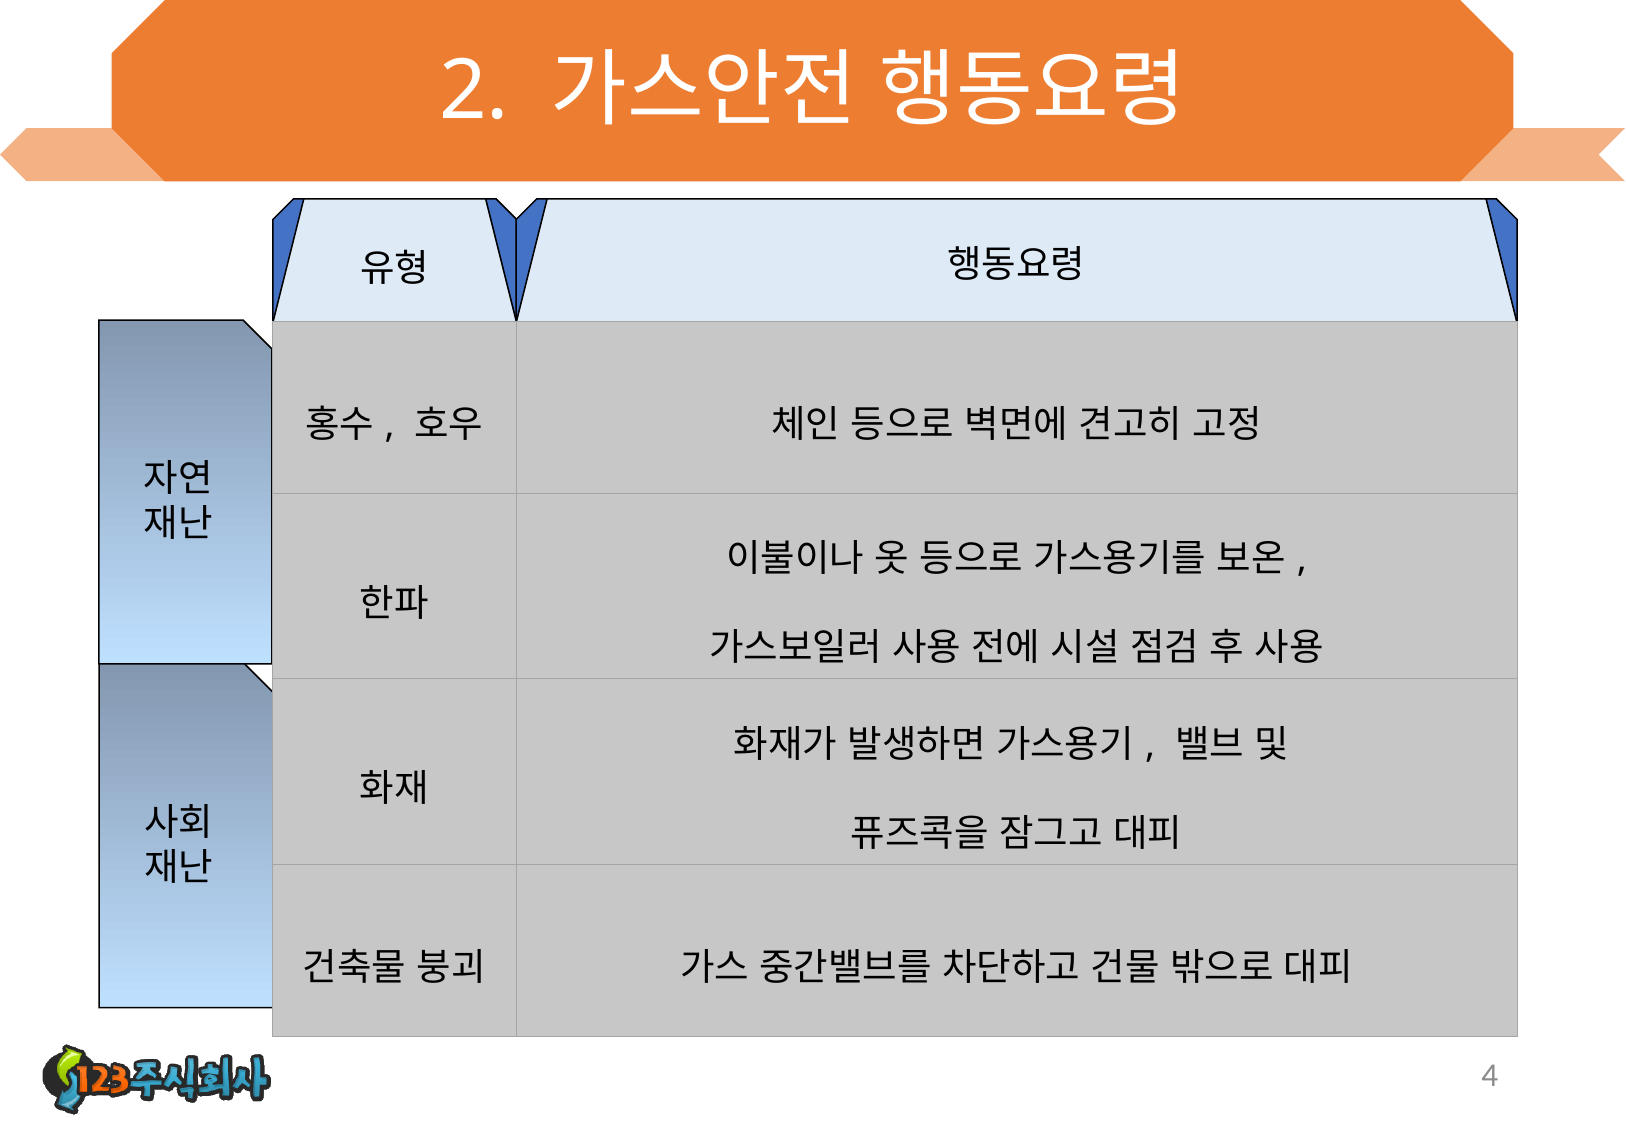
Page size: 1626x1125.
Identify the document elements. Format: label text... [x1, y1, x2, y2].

text_box 행동요령 [515, 197, 1518, 321]
table_cell 건축물 붕괴 [273, 865, 516, 1036]
text_box [515, 197, 546, 314]
text_box 사회 재난 [98, 662, 272, 1009]
text_box [487, 197, 516, 307]
text_box 유형 [272, 197, 516, 321]
table_header 홍수, 호우 [273, 322, 516, 493]
slide_number 4 [1147, 1042, 1514, 1103]
title 2. 가스안전 행동요령 [0, 3, 1625, 182]
table_cell 가스 중간밸브를 차단하고 건물 밖으로 대피 [517, 865, 1517, 1036]
picture [31, 1032, 281, 1125]
table_cell 화재가 발생하면 가스용기, 밸브 및 퓨즈콕을 잠그고 대피 [517, 679, 1517, 864]
table_cell 화재 [273, 679, 516, 864]
table_cell 이불이나 옷 등으로 가스용기를 보온, 가스보일러 사용 전에 시설 점검 후 사용 [517, 494, 1517, 678]
table_cell 한파 [273, 494, 516, 678]
text_box [1487, 197, 1519, 322]
text_box [271, 197, 302, 321]
text_box 자연 재난 [97, 319, 272, 665]
table_header 체인 등으로 벽면에 견고히 고정 [517, 322, 1517, 493]
